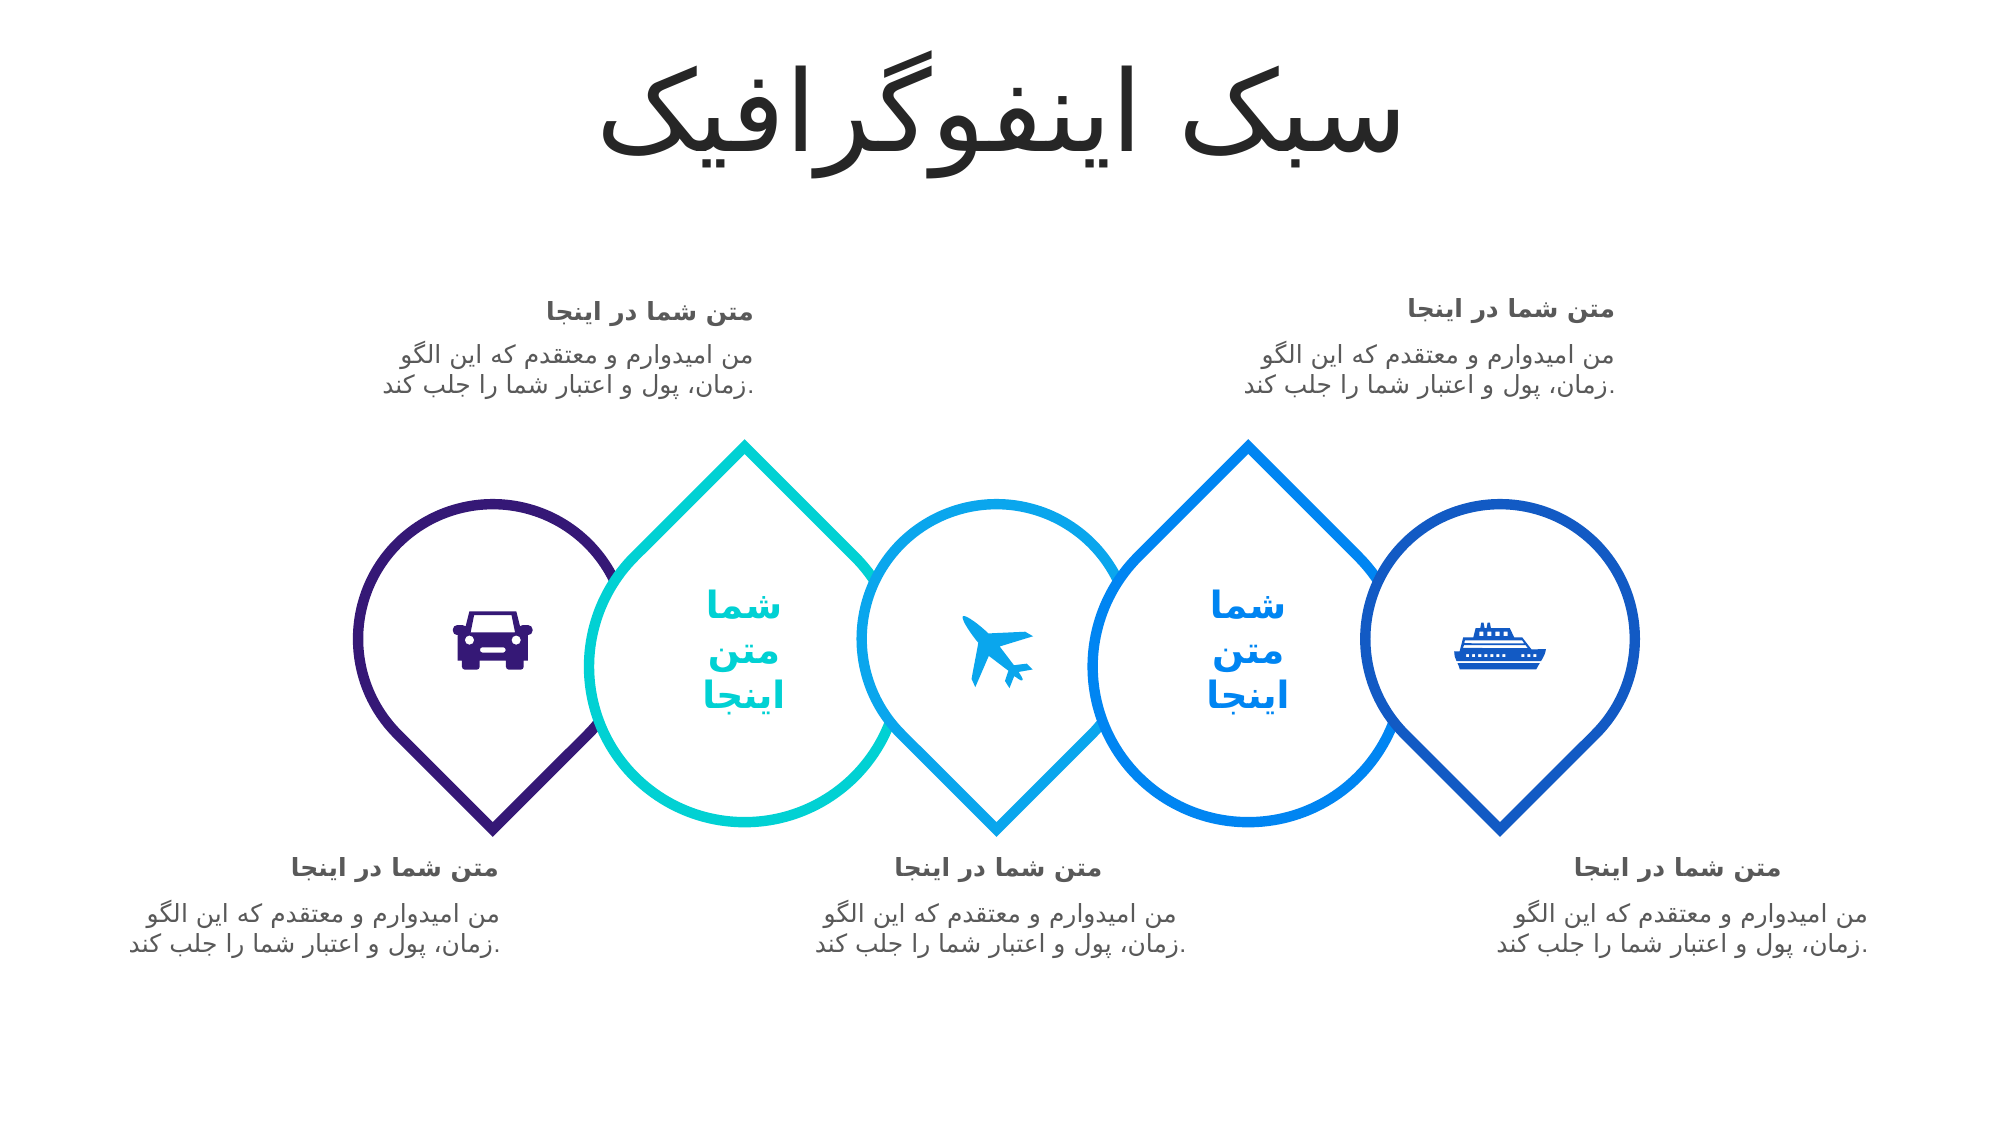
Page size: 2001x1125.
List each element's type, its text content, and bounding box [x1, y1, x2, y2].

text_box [357, 504, 1635, 823]
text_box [785, 843, 1213, 966]
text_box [1218, 285, 1631, 407]
list سبک اینفوگرافیک [53, 55, 1952, 175]
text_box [89, 843, 516, 966]
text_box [1476, 843, 1884, 966]
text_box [357, 287, 769, 407]
